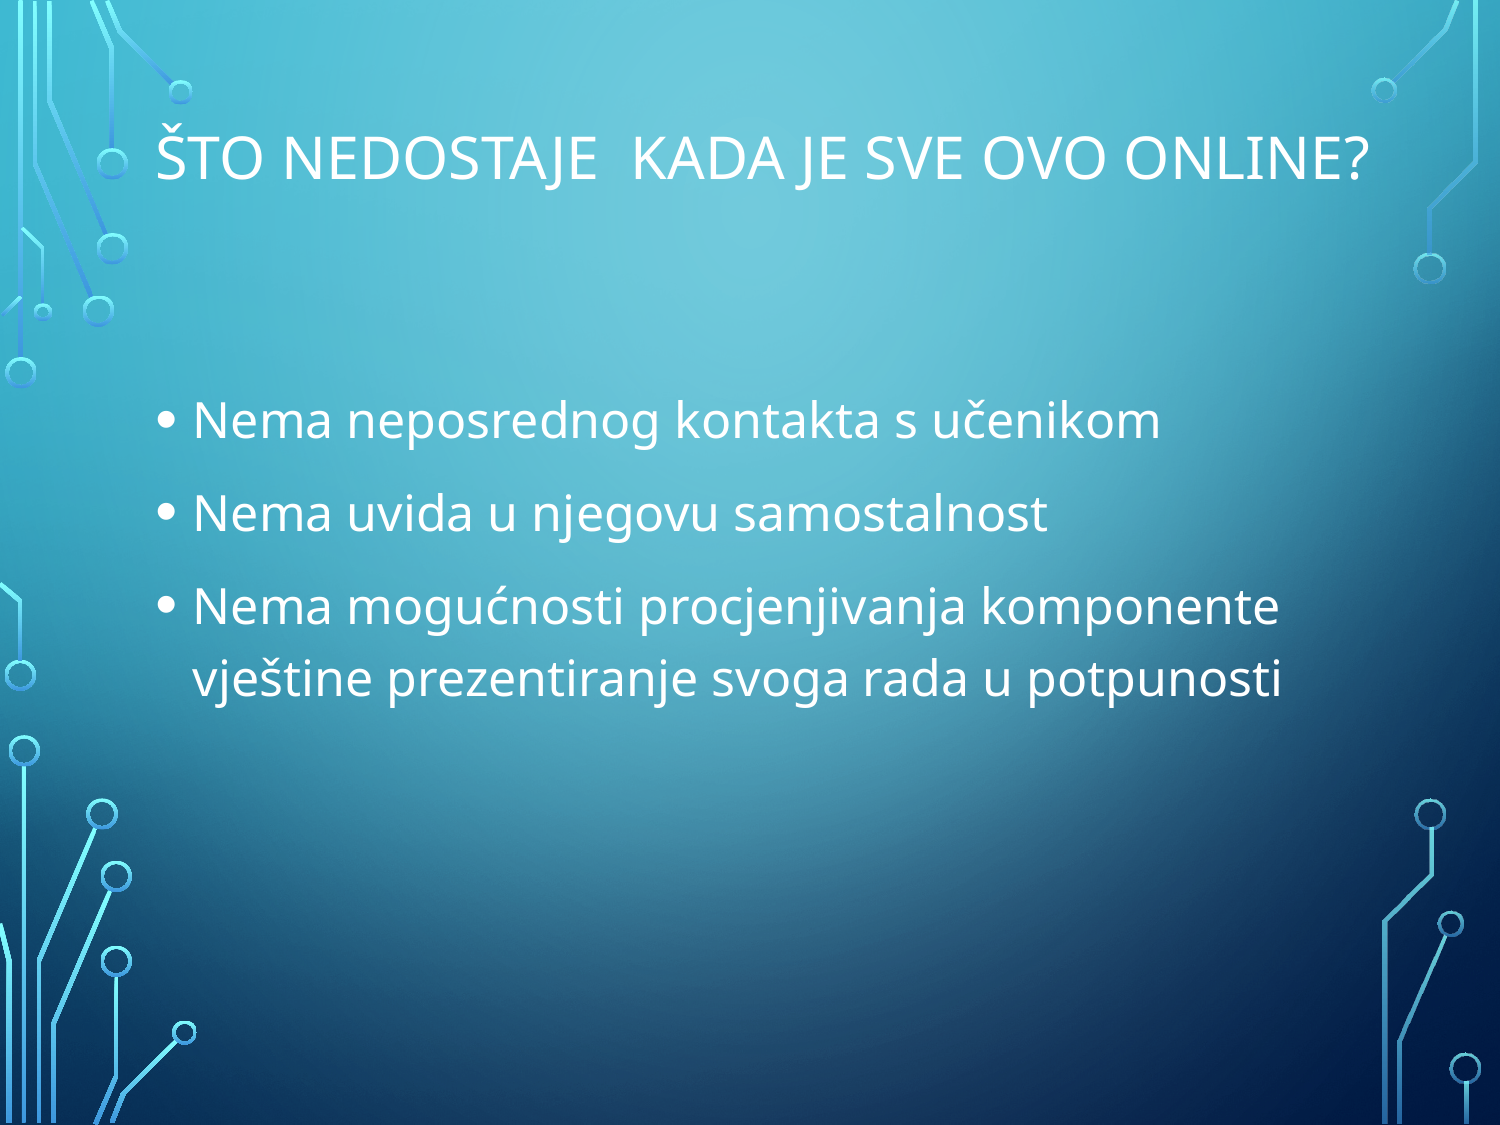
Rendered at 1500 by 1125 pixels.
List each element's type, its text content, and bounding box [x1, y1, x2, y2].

list Nema neposrednog kontakta s učenikom Nema uvida u njegovu samostalnost Nema mogućnosti procjenjivanja komponente vještine prezentiranje svoga rada u potpunosti [140, 369, 1360, 950]
title Što nedostaje kada je sve ovo online? [140, 101, 1436, 220]
